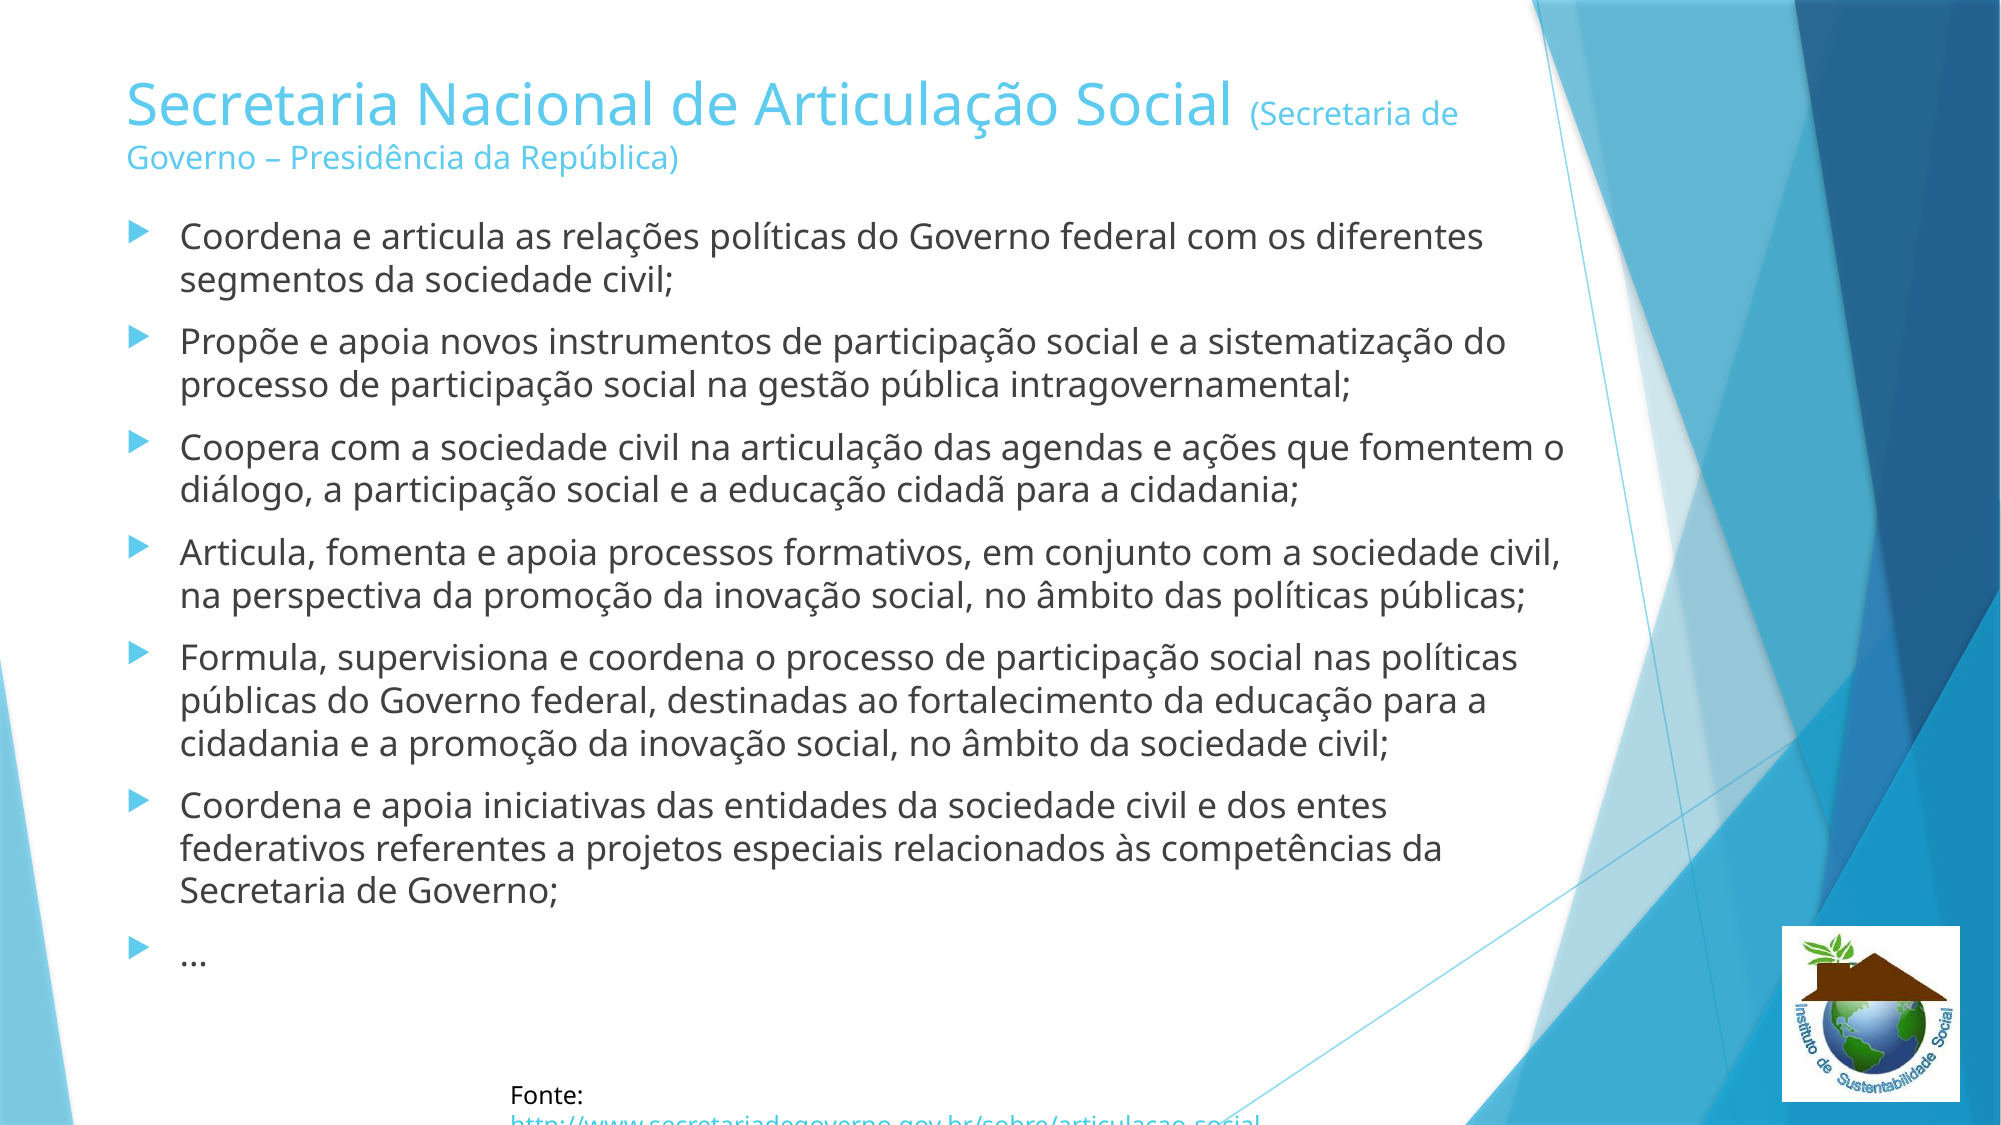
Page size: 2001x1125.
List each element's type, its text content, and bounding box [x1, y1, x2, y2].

text_box Fonte: http://www.secretariadegoverno.gov.br/sobre/articulacao-social [495, 1072, 1355, 1125]
picture [1782, 926, 1960, 1102]
list Coordena e articula as relações políticas do Governo federal com os diferentes segmentos da sociedade civil; Propõe e apoia novos instrumentos de participação social e a sistematização do processo de participação social na gestão pública intragovernamental; Coopera com a sociedade civil na articulação das agendas e ações que fomentem o diálogo, a participação social e a educação cidadã para a cidadania; Articula, fomenta e apoia processos formativos, em conjunto com a sociedade civil, na perspectiva da promoção da inovação social, no âmbito das políticas públicas; Formula, supervisiona e coordena o processo de participação social nas políticas públicas do Governo federal, destinadas ao fortalecimento da educação para a cidadania e a promoção da inovação social, no âmbito da sociedade civil; Coordena e apoia iniciativas das entidades da sociedade civil e dos entes federativos referentes a projetos especiais relacionados às competências da Secretaria de Governo; ... [111, 206, 1589, 1073]
title Secretaria Nacional de Articulação Social (Secretaria de Governo – Presidência da República) [111, 59, 1522, 185]
